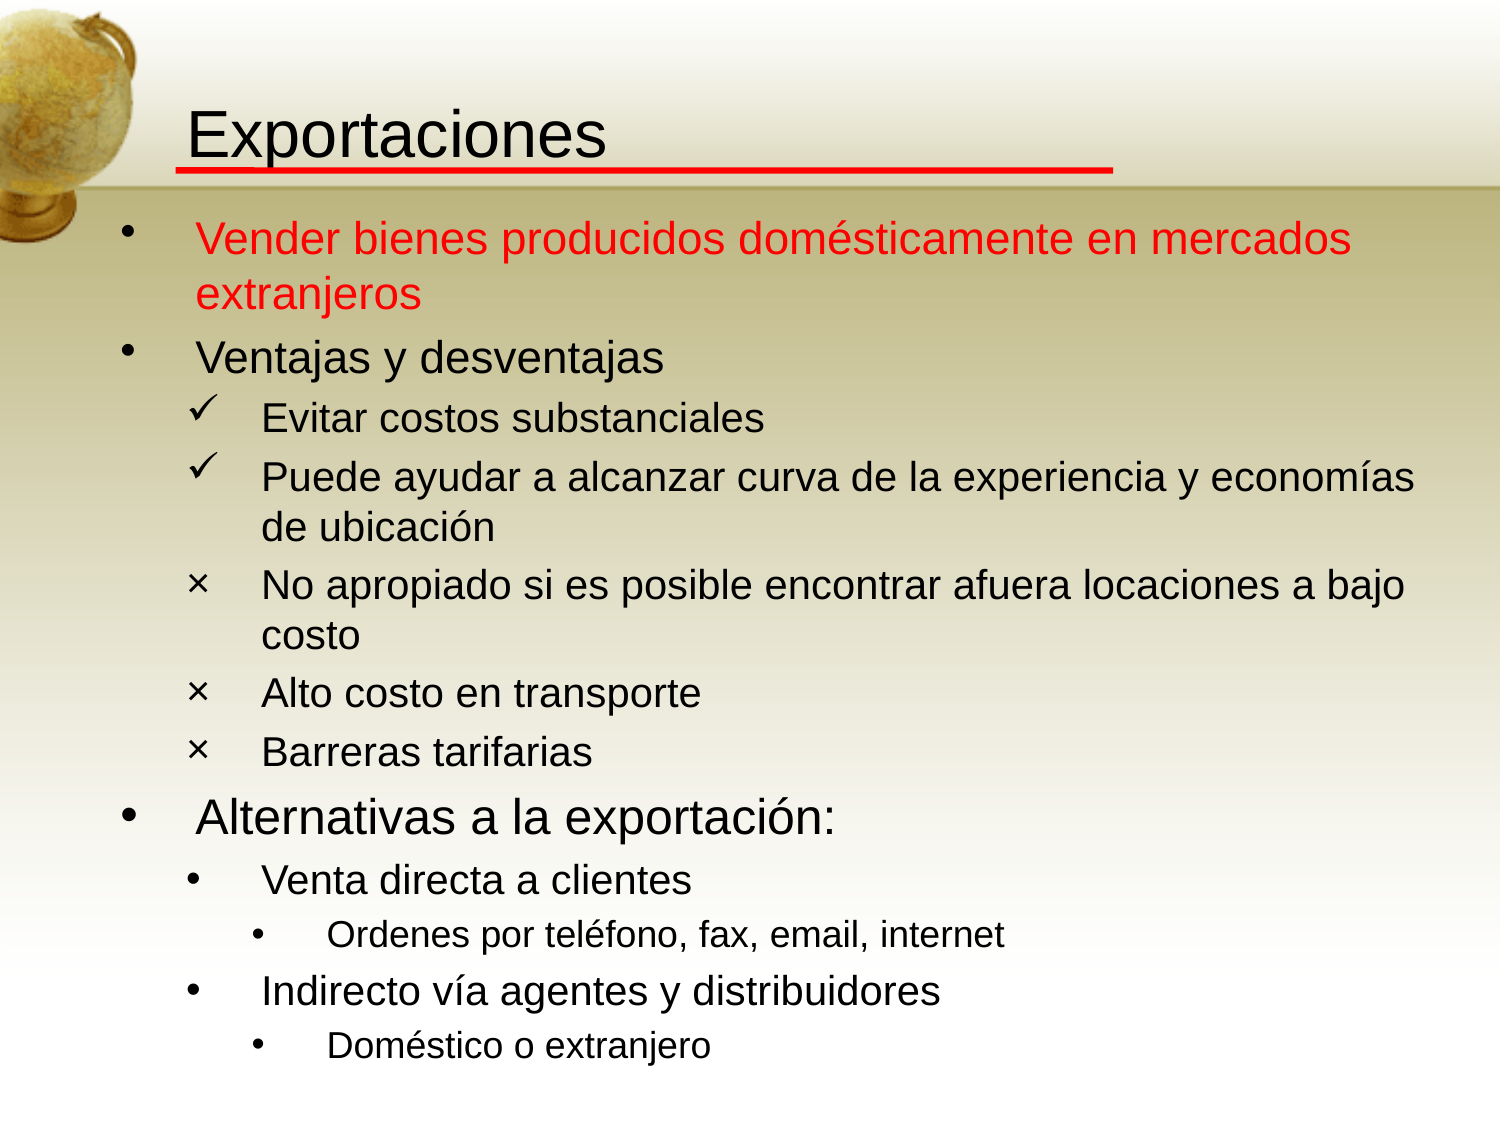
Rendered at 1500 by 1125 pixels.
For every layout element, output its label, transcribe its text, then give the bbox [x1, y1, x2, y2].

list Vender bienes producidos domésticamente en mercados extranjeros Ventajas y desventajas Evitar costos substanciales Puede ayudar a alcanzar curva de la experiencia y economías de ubicación No apropiado si es posible encontrar afuera locaciones a bajo costo Alto costo en transporte Barreras tarifarias Alternativas a la exportación: Venta directa a clientes Ordenes por teléfono, fax, email, internet Indirecto vía agentes y distribuidores Doméstico o extranjero [105, 201, 1454, 1057]
picture [0, 0, 1500, 1125]
title Exportaciones [170, 36, 1436, 179]
